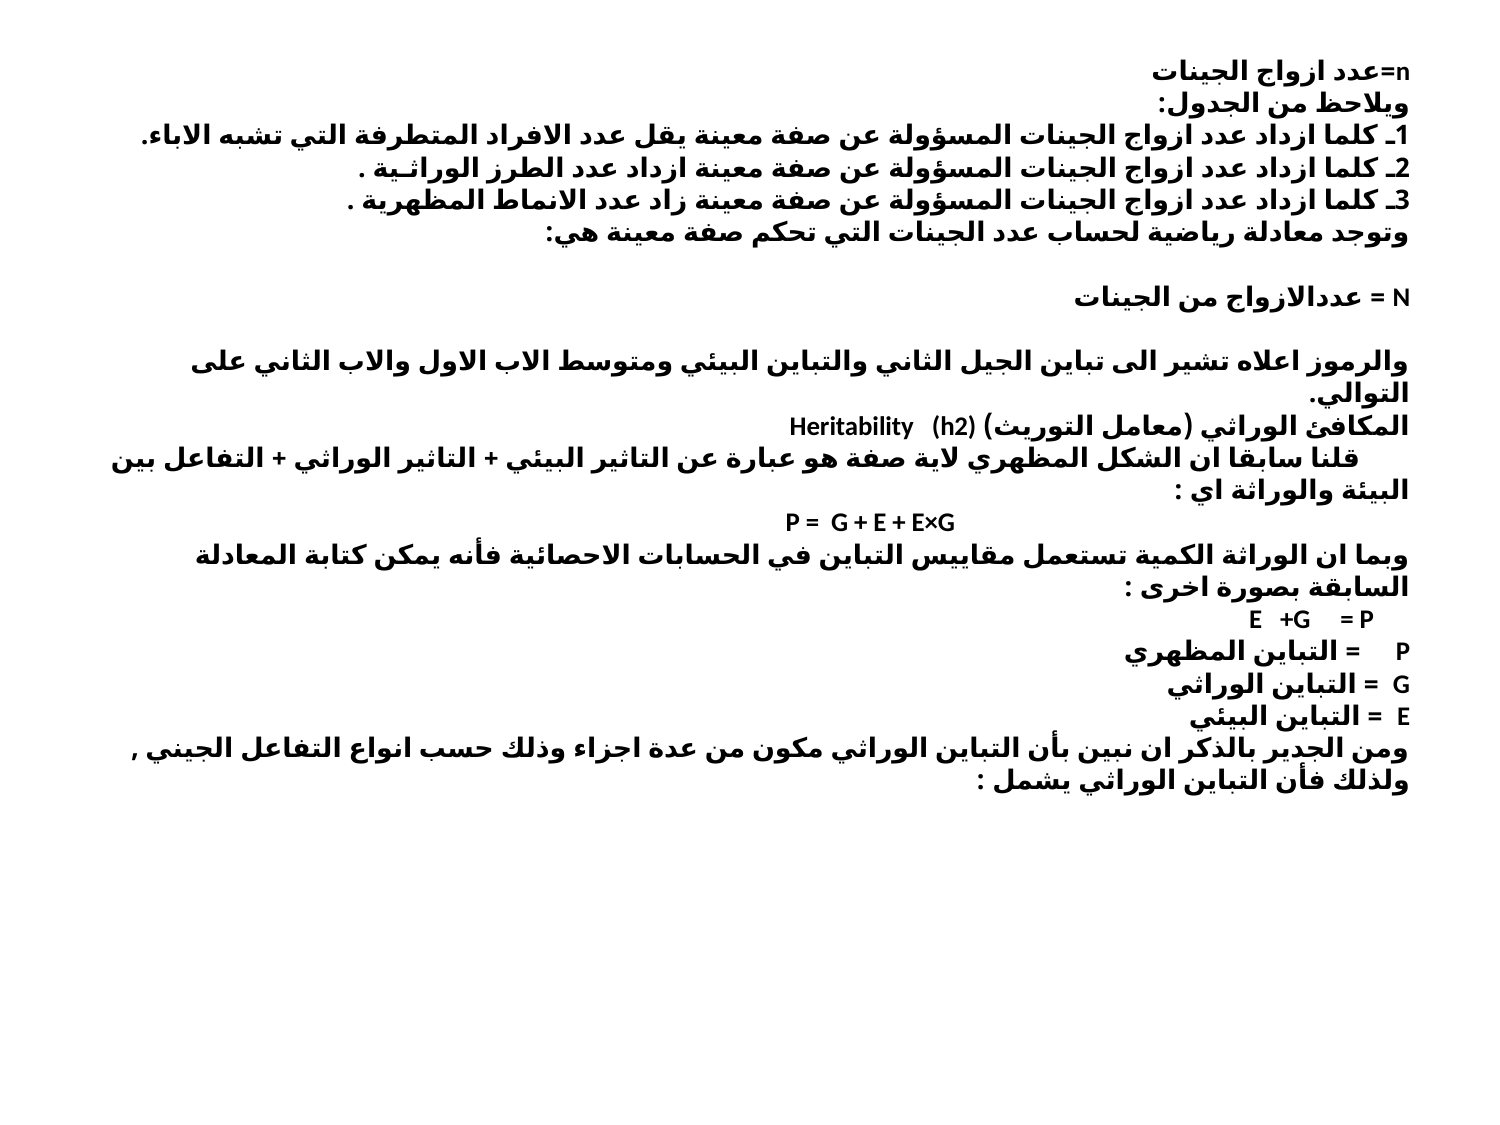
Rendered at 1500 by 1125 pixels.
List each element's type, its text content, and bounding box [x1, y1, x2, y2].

title n=عدد ازواج الجينات ويلاحظ من الجدول: 1ـ كلما ازداد عدد ازواج الجينات المسؤولة عن صفة معينة يقل عدد الافراد المتطرفة التي تشبه الاباء. 2ـ كلما ازداد عدد ازواج الجينات المسؤولة عن صفة معينة ازداد عدد الطرز الوراثـية . 3ـ كلما ازداد عدد ازواج الجينات المسؤولة عن صفة معينة زاد عدد الانماط المظهرية . وتوجد معادلة رياضية لحساب عدد الجينات التي تحكم صفة معينة هي: N = عددالازواج من الجينات والرموز اعلاه تشير الى تباين الجيل الثاني والتباين البيئي ومتوسط الاب الاول والاب الثاني على التوالي. المكافئ الوراثي (معامل التوريث) Heritability (h2) قلنا سابقا ان الشكل المظهري لاية صفة هو عبارة عن التاثير البيئي + التاثير الوراثي + التفاعل بين البيئة والوراثة اي : P = G + E + E×G وبما ان الوراثة الكمية تستعمل مقاييس التباين في الحسابات الاحصائية فأنه يمكن كتابة المعادلة السابقة بصورة اخرى : E +G = P P = التباين المظهري G = التباين الوراثي E = التباين البيئي ومن الجدير بالذكر ان نبين بأن التباين الوراثي مكون من عدة اجزاء وذلك حسب انواع التفاعل الجيني , ولذلك فأن التباين الوراثي يشمل : [75, 45, 1425, 1094]
